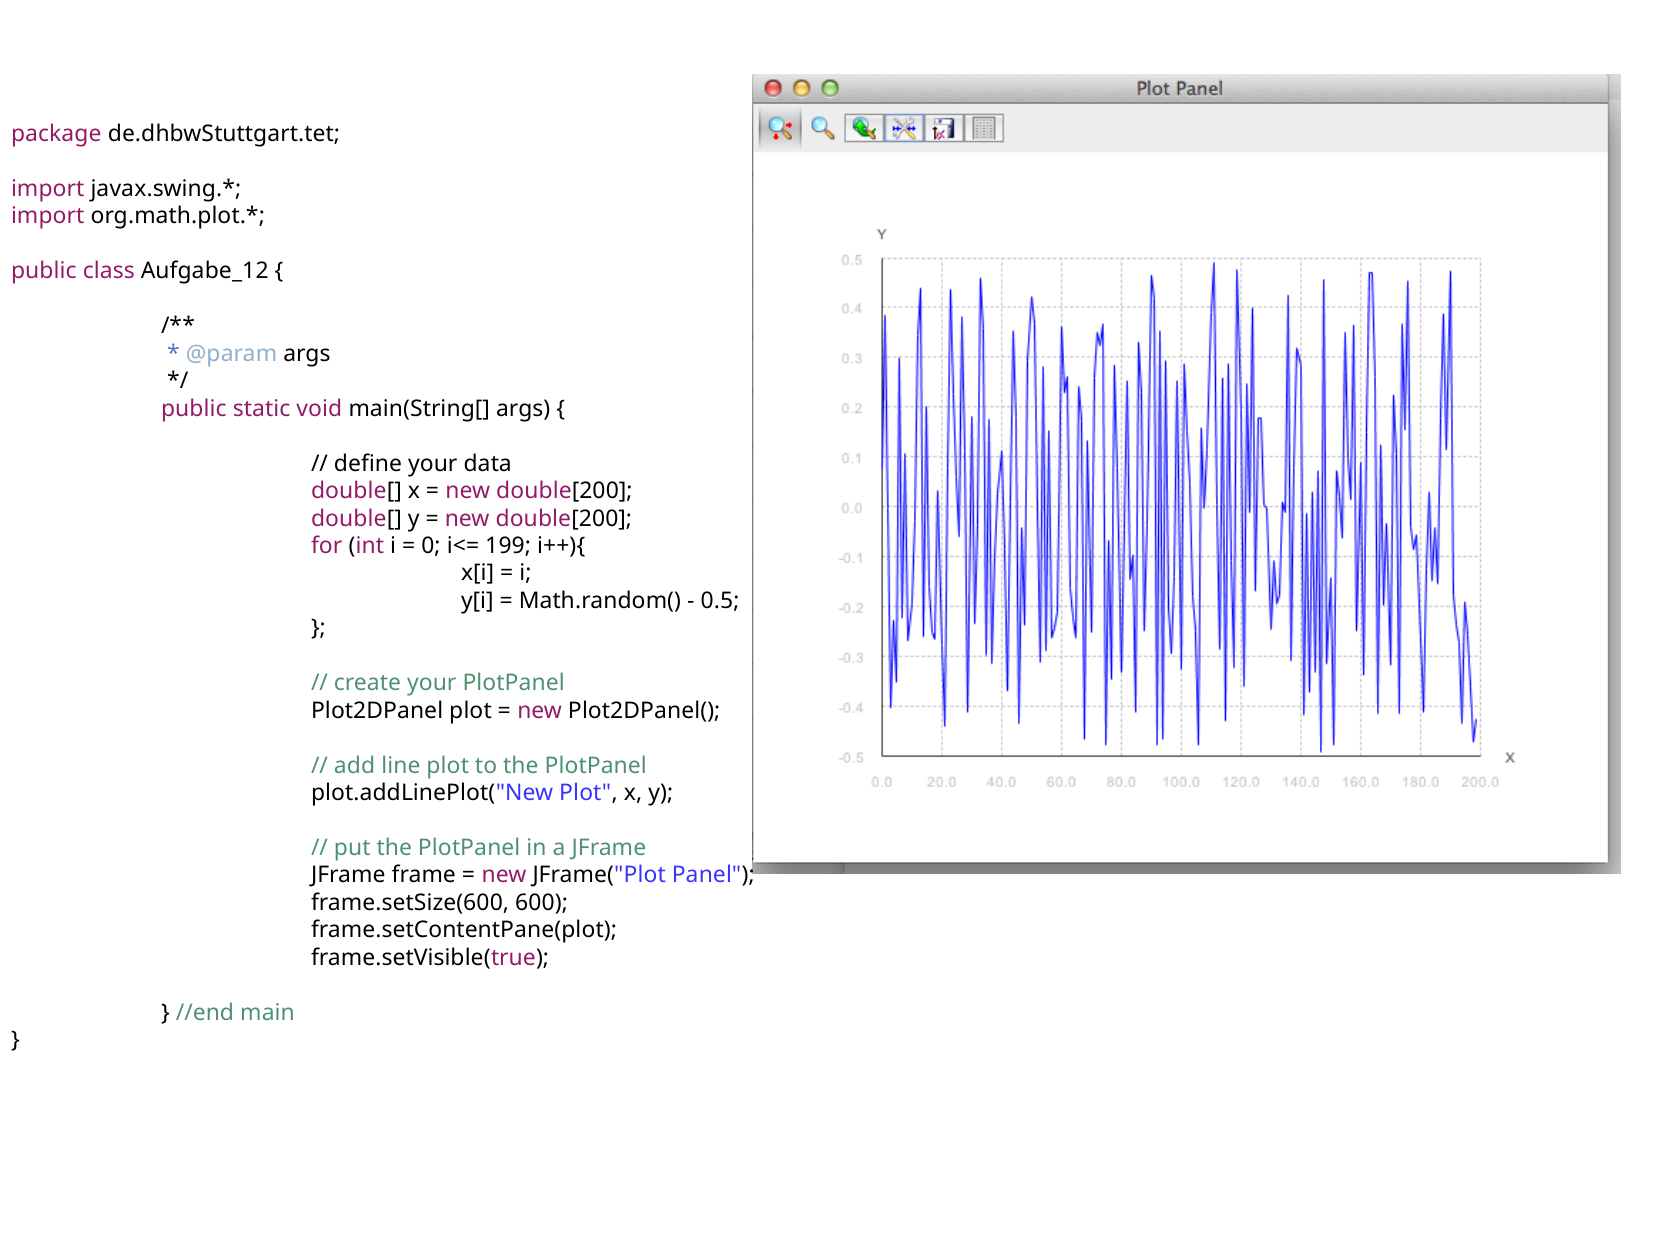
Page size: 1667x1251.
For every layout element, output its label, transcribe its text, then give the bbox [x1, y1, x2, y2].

text_box package de.dhbwStuttgart.tet; import javax.swing.*; import org.math.plot.*; public class Aufgabe_12 { /** * @param args */ public static void main(String[] args) { // define your data double[] x = new double[200]; double[] y = new double[200]; for (int i = 0; i<= 199; i++){ x[i] = i; y[i] = Math.random() - 0.5; }; // create your PlotPanel Plot2DPanel plot = new Plot2DPanel(); // add line plot to the PlotPanel plot.addLinePlot("New Plot", x, y); // put the PlotPanel in a JFrame JFrame frame = new JFrame("Plot Panel"); frame.setSize(600, 600); frame.setContentPane(plot); frame.setVisible(true); } //end main } [4, 112, 762, 1059]
picture [751, 74, 1622, 874]
